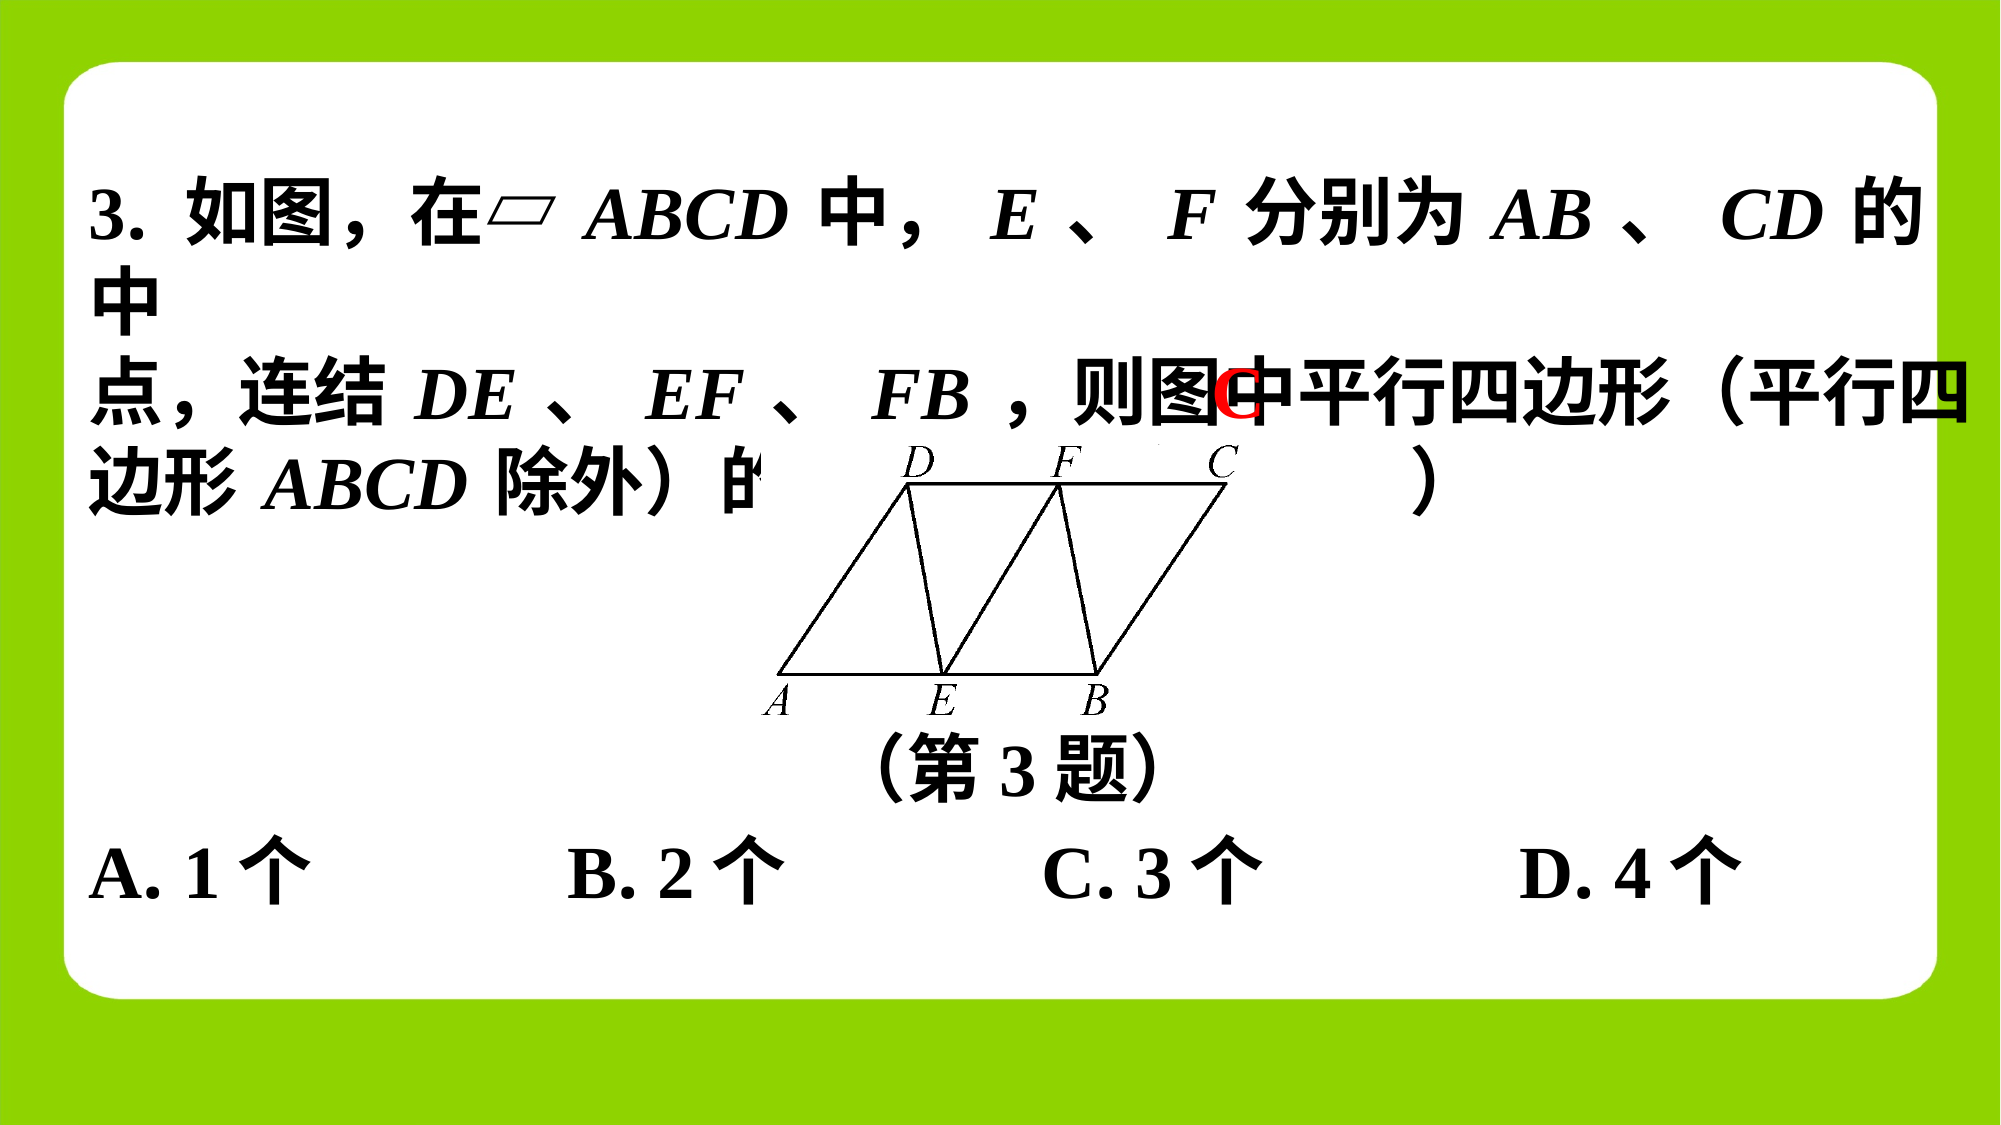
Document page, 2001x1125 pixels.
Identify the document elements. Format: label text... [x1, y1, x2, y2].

table_header A. 1个 [89, 812, 567, 921]
text_box C [1196, 336, 1281, 442]
picture [0, 0, 2001, 1125]
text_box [761, 445, 1239, 812]
table_header D. 4个 [1520, 812, 1845, 921]
text_box 3. 如图，在▱ABCD中，E、F分别为AB、CD的中 点，连结DE、EF、FB，则图中平行四边形（平行四 边形ABCD除外）的个数共有（ C ） [88, 164, 1974, 437]
table_header B. 2个 [567, 812, 1041, 921]
table_header C. 3个 [1041, 812, 1520, 921]
